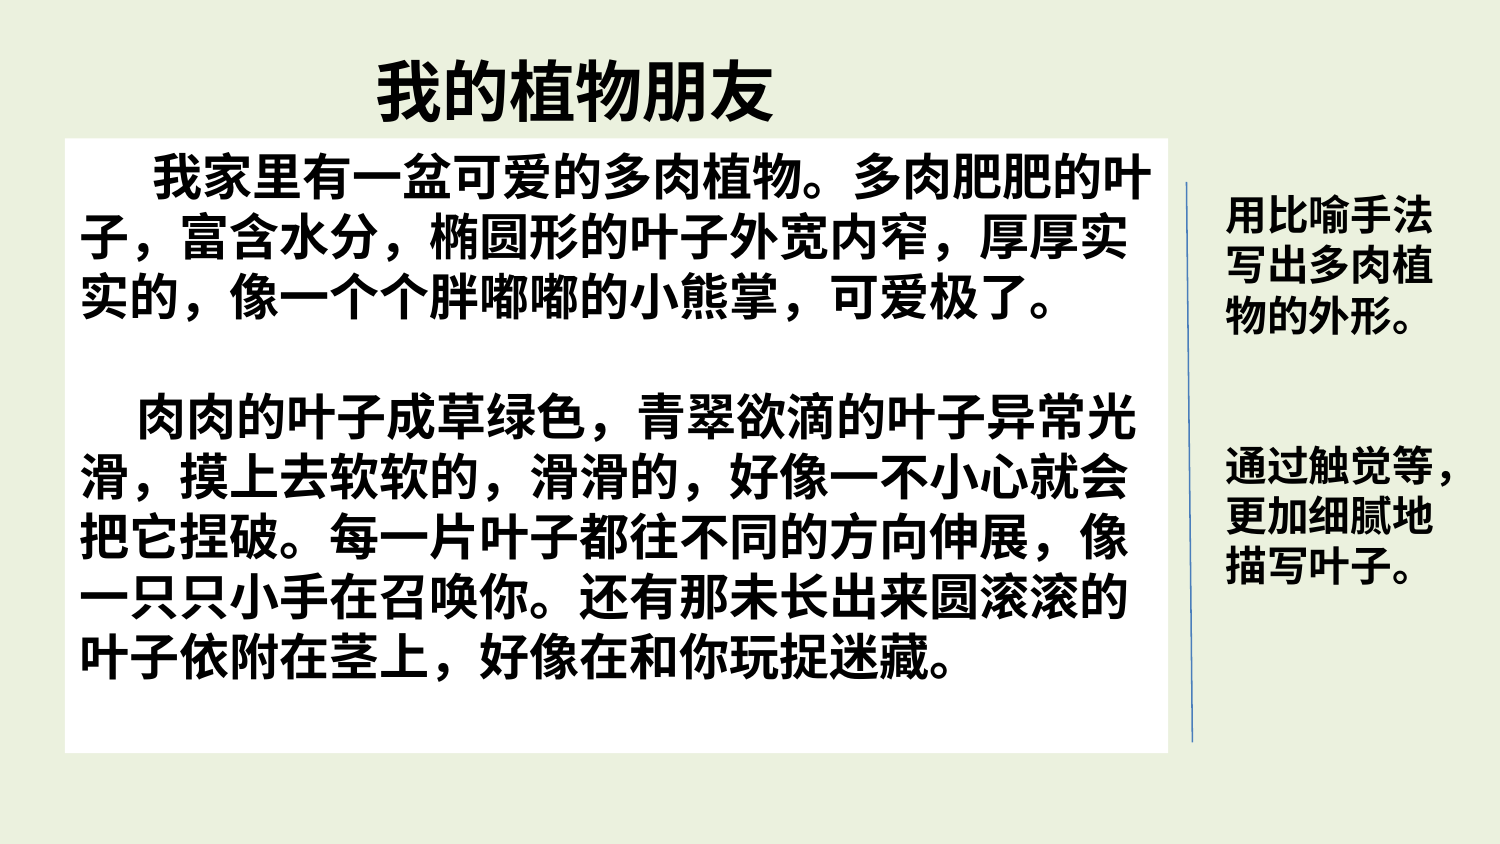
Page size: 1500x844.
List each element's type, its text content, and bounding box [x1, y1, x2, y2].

text_box 用比喻手法写出多肉植物的外形。 通过触觉等，更加细腻地描写叶子。 [1210, 181, 1453, 597]
text_box 我的植物朋友 [159, 42, 993, 138]
text_box 我家里有一盆可爱的多肉植物。多肉肥肥的叶子，富含水分，椭圆形的叶子外宽内窄，厚厚实实的，像一个个胖嘟嘟的小熊掌，可爱极了。 肉肉的叶子成草绿色，青翠欲滴的叶子异常光滑，摸上去软软的，滑滑的，好像一不小心就会把它捏破。每一片叶子都往不同的方向伸展，像一只只小手在召唤你。还有那未长出来圆滚滚的叶子依附在茎上，好像在和你玩捉迷藏。 [64, 138, 1169, 754]
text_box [1186, 181, 1193, 743]
